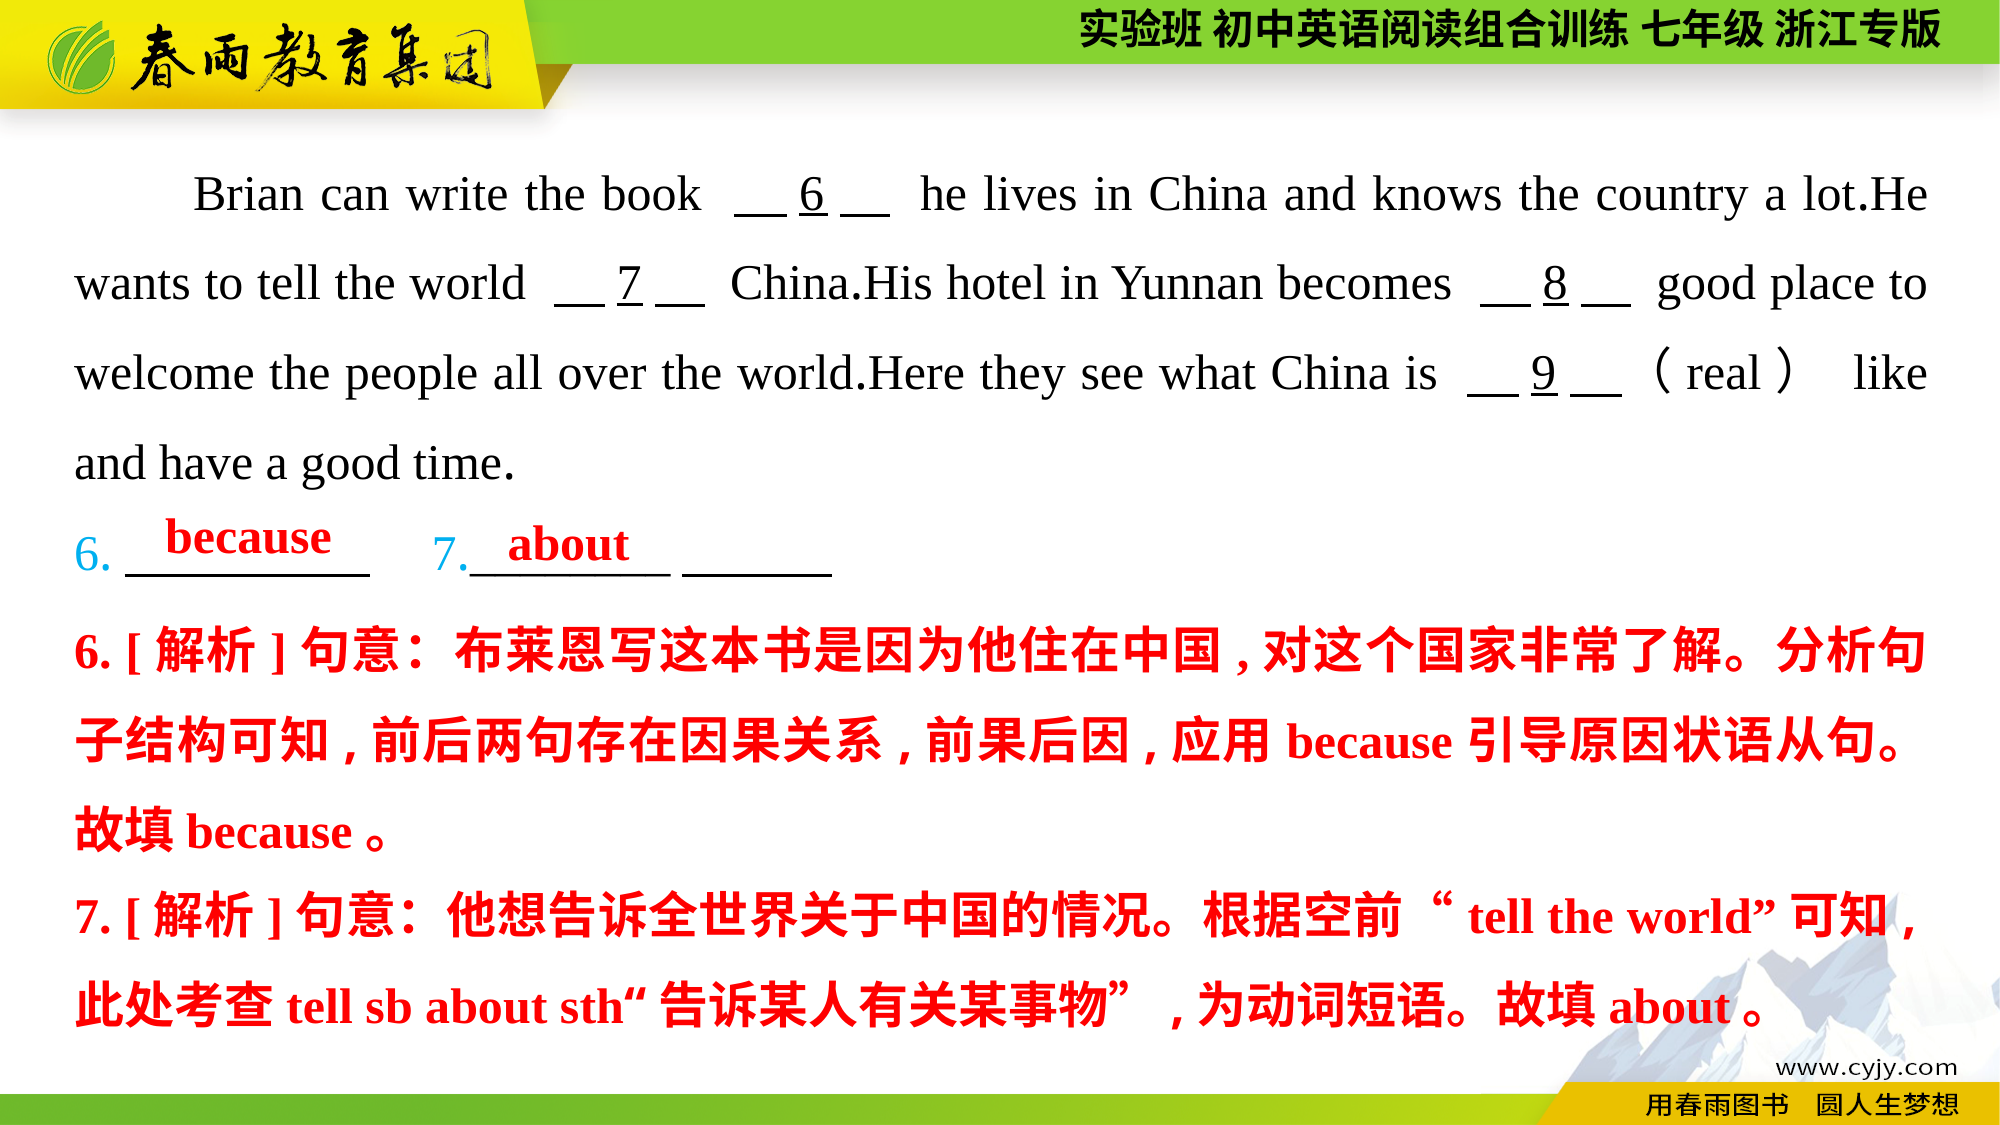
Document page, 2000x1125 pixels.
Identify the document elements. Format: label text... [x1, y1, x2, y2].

list Brian can write the book 6 he lives in China and knows the country a lot.He wants to tell the world 7 China.His hotel in Yunnan becomes 8 good place to welcome the people all over the world.Here they see what China is 9 （real） like and have a good time. 6. 7.________ [59, 122, 1944, 581]
picture [0, 0, 2000, 1125]
text_box about [492, 503, 645, 579]
text_box 6. [解析]句意：布莱恩写这本书是因为他住在中国,对这个国家非常了解。分析句子结构可知,前后两句存在因果关系,前果后因,应用because引导原因状语从句。故填because。 [59, 581, 1944, 867]
text_box because [150, 495, 347, 571]
text_box 7. [解析]句意：他想告诉全世界关于中国的情况。根据空前“tell the world”可知,此处考查tell sb about sth“告诉某人有关某事物”,为动词短语。故填about。 [59, 867, 1944, 1041]
